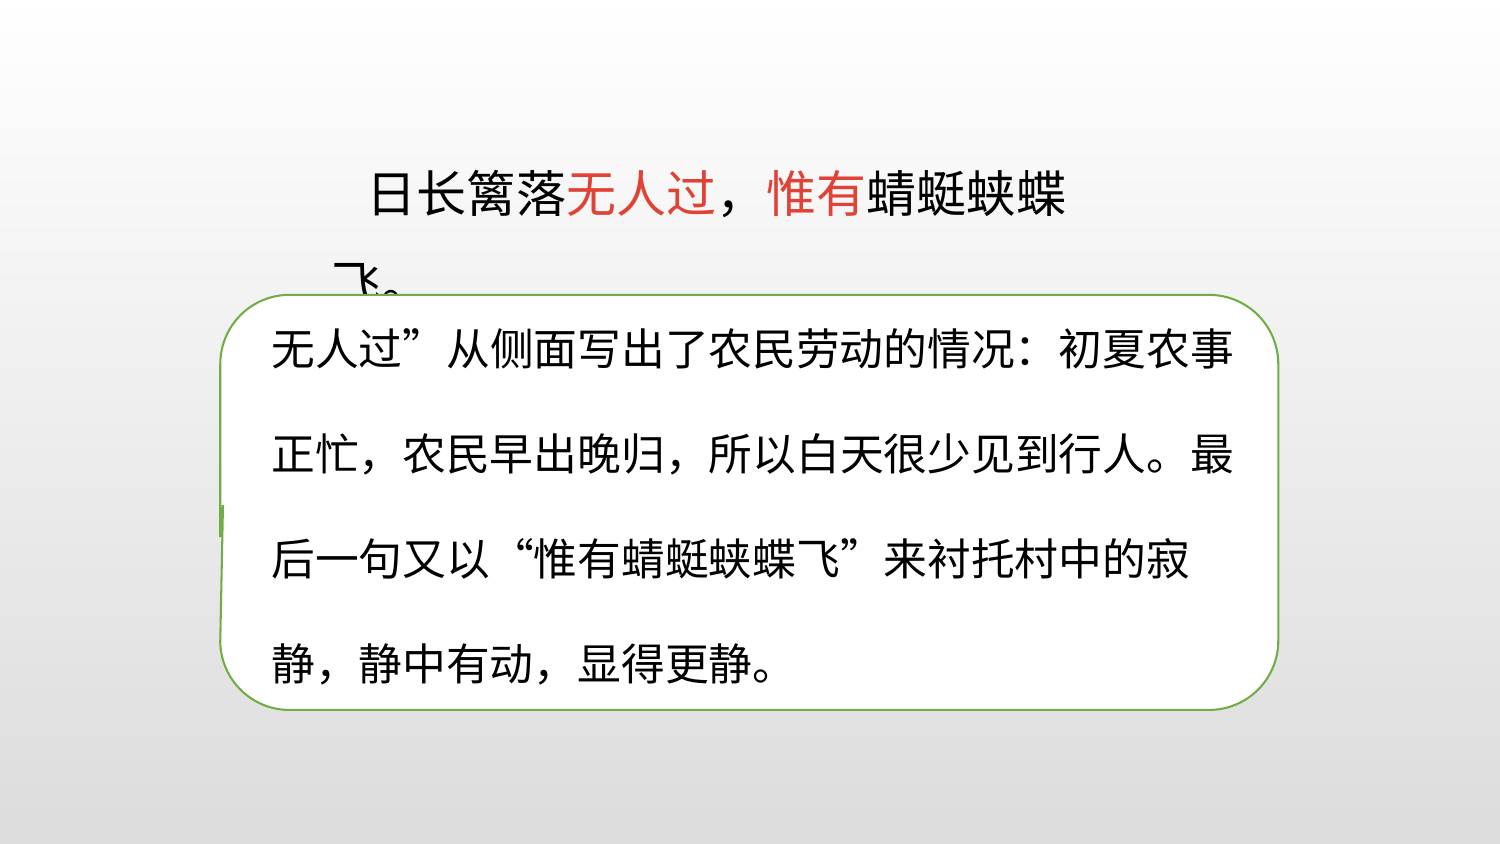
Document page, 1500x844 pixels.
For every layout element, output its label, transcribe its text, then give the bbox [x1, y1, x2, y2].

text_box 日长篱落无人过，惟有蜻蜓蛱蝶飞。 [320, 126, 1158, 262]
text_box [220, 262, 1279, 710]
